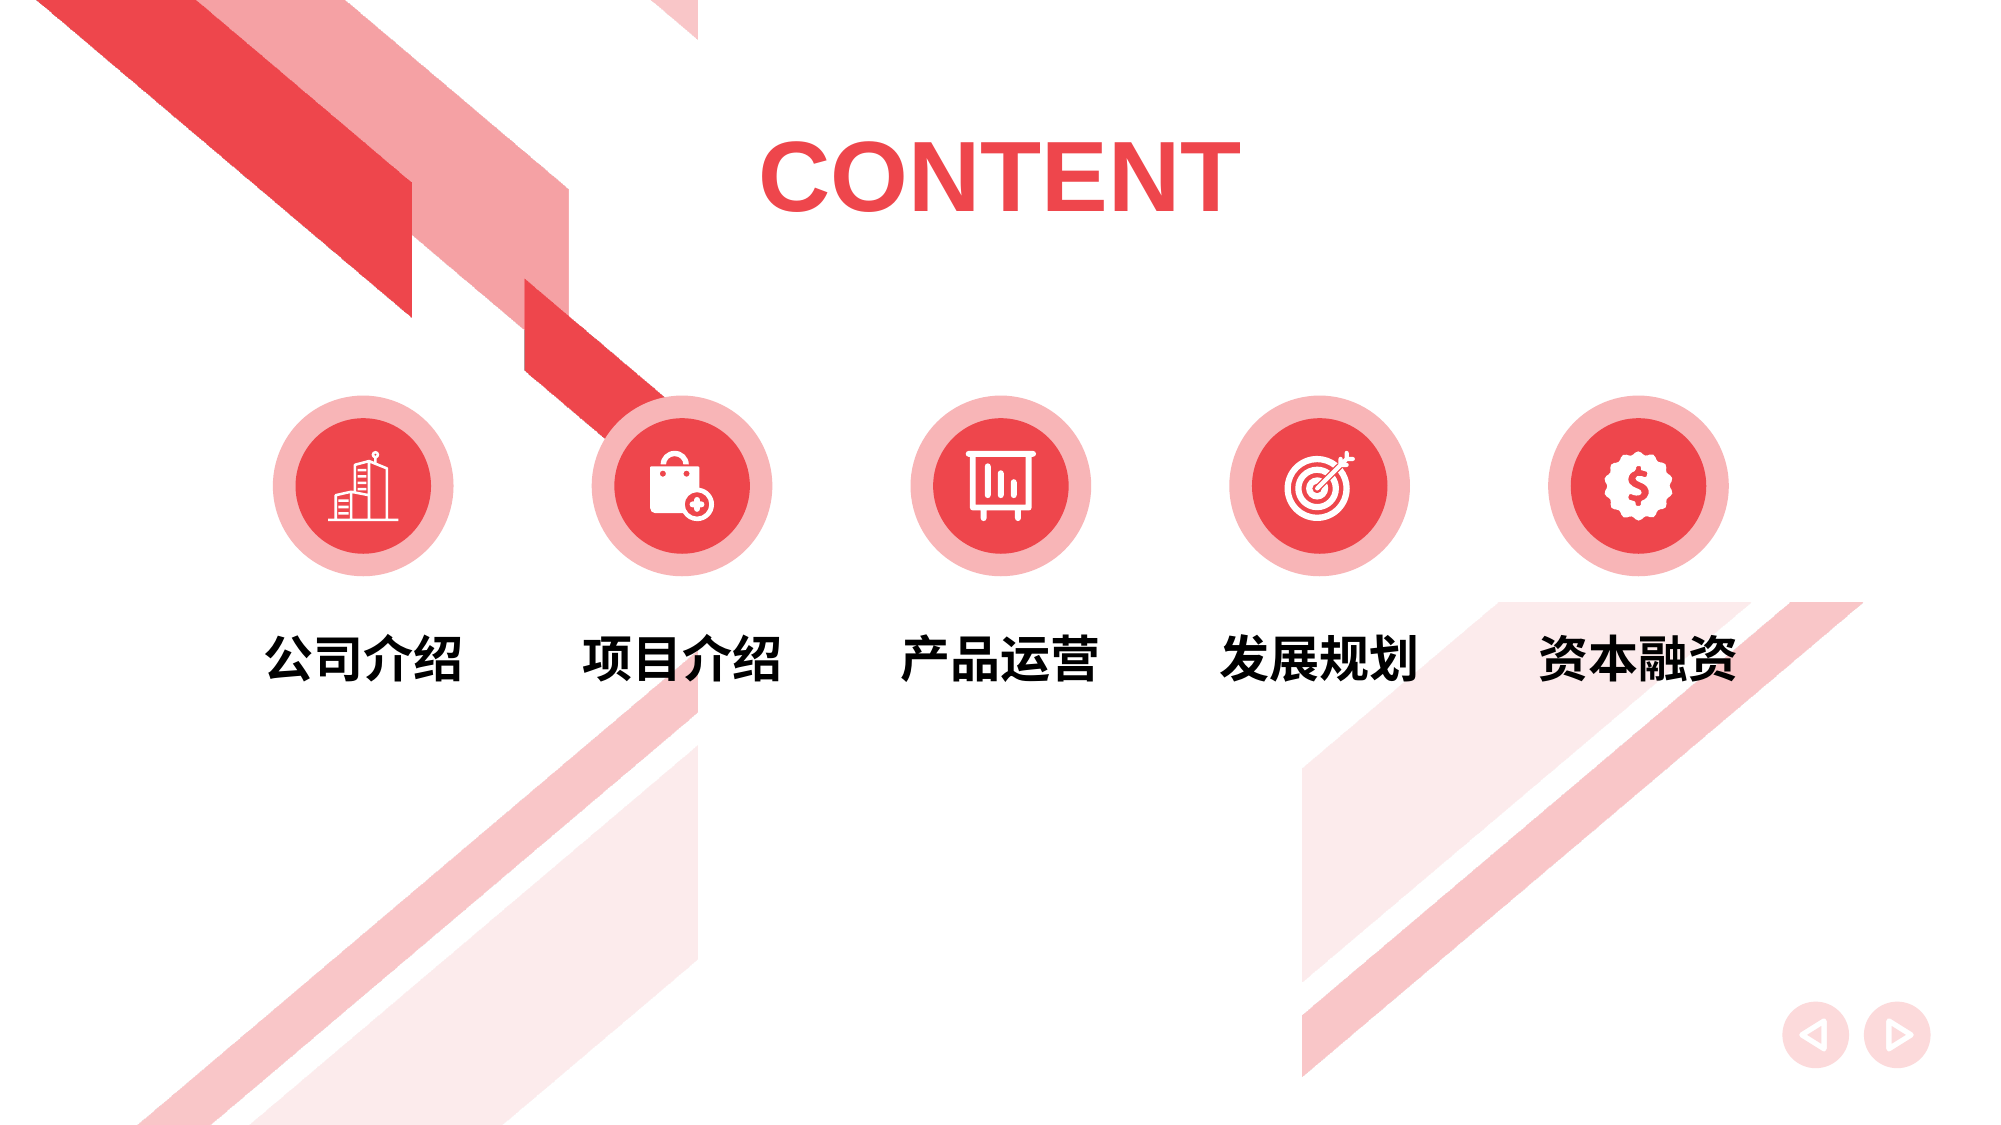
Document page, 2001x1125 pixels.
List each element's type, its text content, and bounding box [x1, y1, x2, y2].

text_box CONTENT [743, 104, 1257, 239]
text_box 产品运营 [912, 619, 1116, 695]
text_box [910, 395, 1092, 577]
picture [1302, 514, 2000, 1125]
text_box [1229, 395, 1410, 577]
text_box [1548, 395, 1729, 577]
picture [0, 0, 912, 1125]
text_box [272, 395, 454, 577]
text_box 发展规划 [1204, 619, 1389, 695]
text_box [591, 395, 773, 577]
